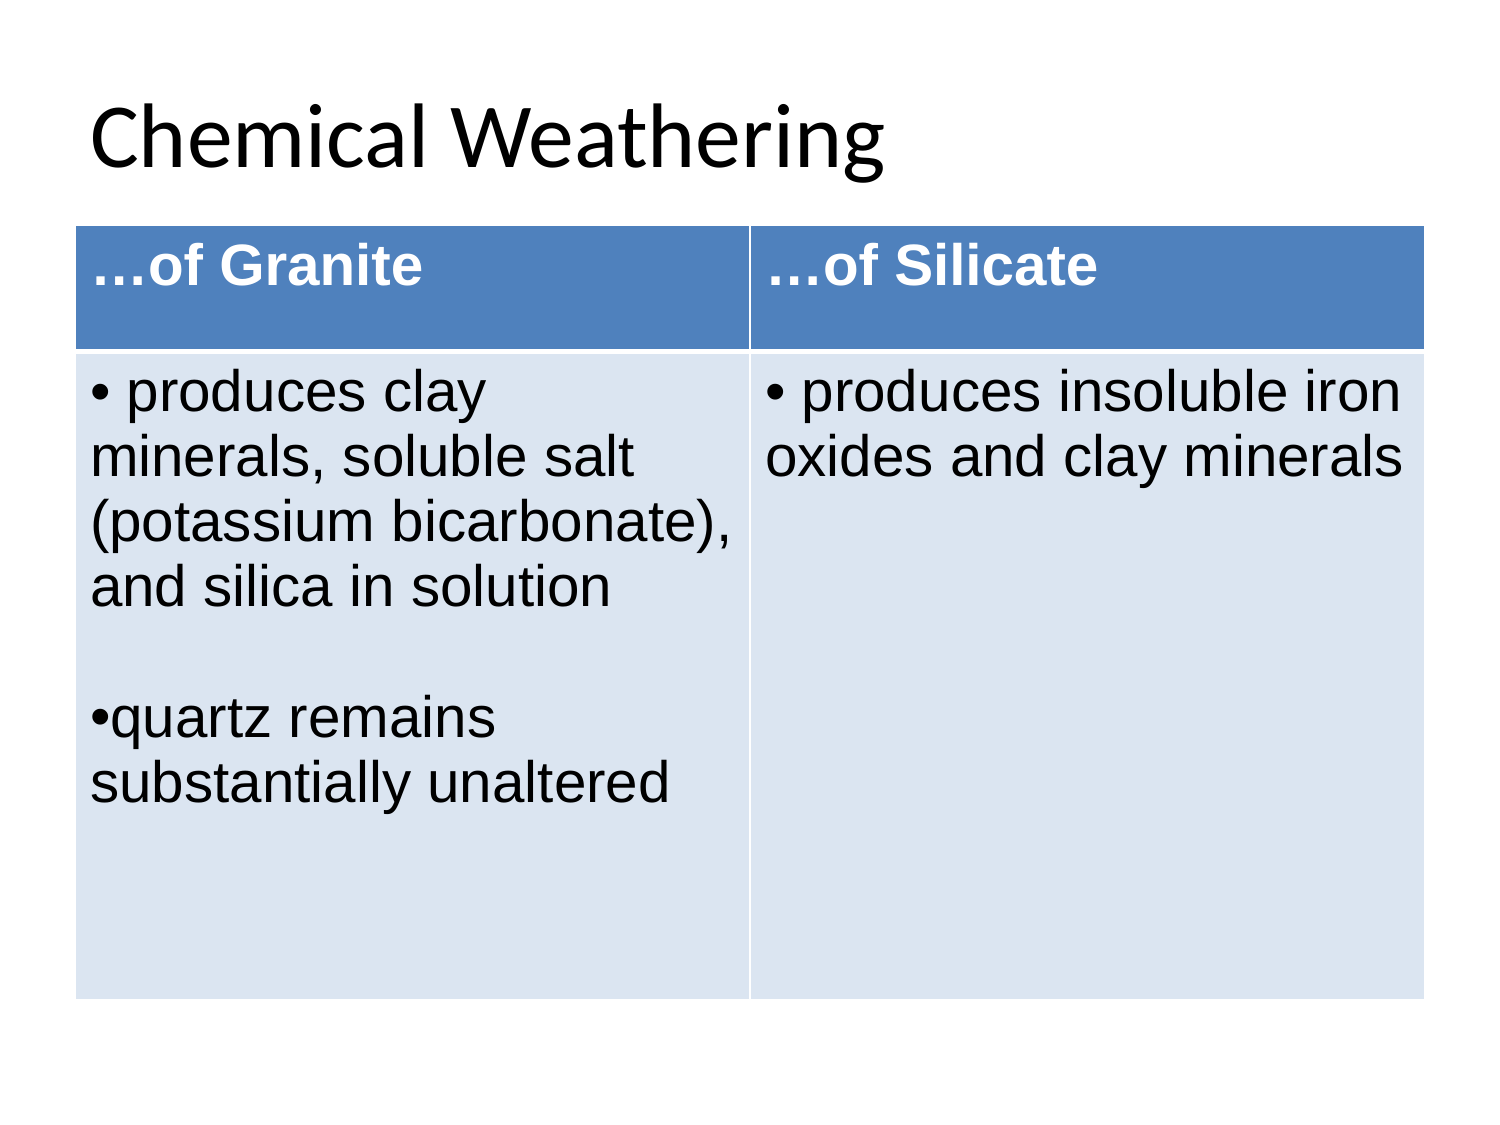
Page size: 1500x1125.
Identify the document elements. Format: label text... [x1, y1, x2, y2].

title Chemical Weathering [75, 37, 1425, 224]
table_header …of Granite [76, 226, 749, 349]
table_cell produces insoluble iron oxides and clay minerals [751, 354, 1424, 999]
table_header …of Silicate [751, 226, 1424, 349]
table_cell produces clay minerals, soluble salt (potassium bicarbonate), and silica in solution quartz remains substantially unaltered [76, 354, 749, 999]
